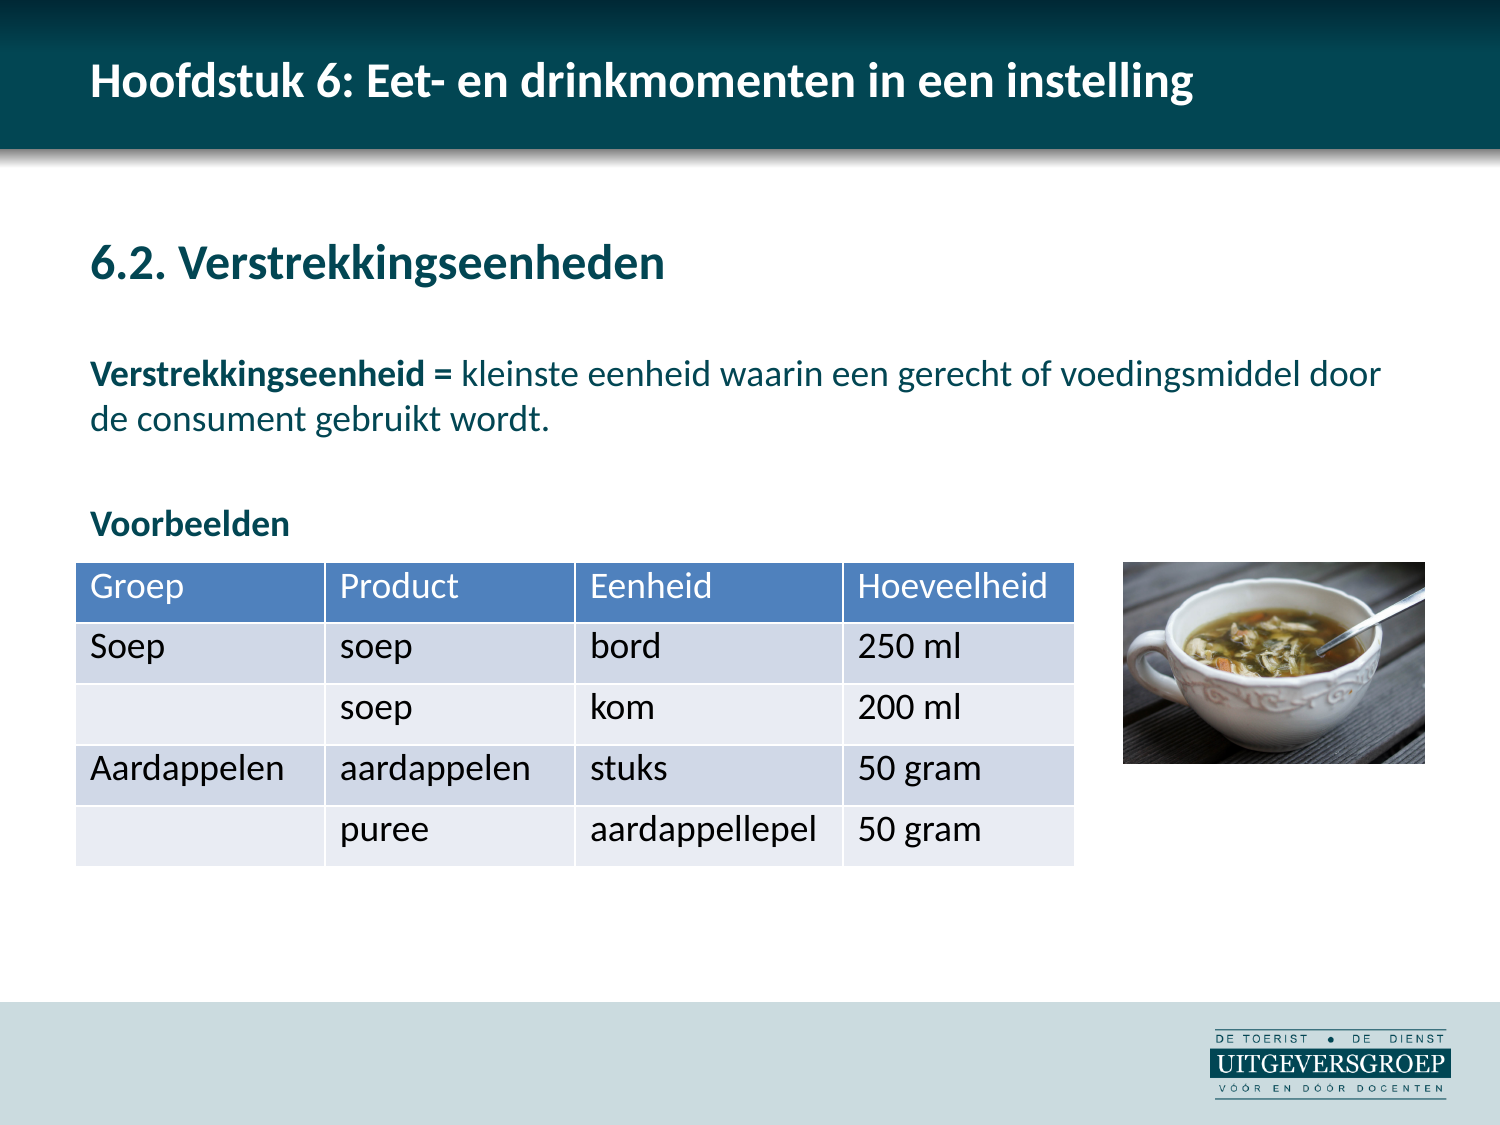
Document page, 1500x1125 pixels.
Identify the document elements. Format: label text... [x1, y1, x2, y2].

table_cell 50 gram [844, 746, 1074, 805]
list 6.2. Verstrekkingseenheden Verstrekkingseenheid = kleinste eenheid waarin een gerecht of voedingsmiddel door de consument gebruikt wordt. Voorbeelden [75, 221, 1425, 965]
table_header Product [326, 563, 574, 622]
table_cell 50 gram [844, 807, 1074, 866]
table_header Groep [76, 563, 324, 622]
table_cell 250 ml [844, 624, 1074, 683]
table_cell Soep [76, 624, 324, 683]
title Hoofdstuk 6: Eet- en drinkmomenten in een instelling [75, 0, 1425, 172]
table_cell 200 ml [844, 685, 1074, 744]
table_header Hoeveelheid [844, 563, 1074, 622]
table_cell stuks [576, 746, 842, 805]
picture [1210, 1021, 1451, 1106]
table_cell aardappellepel [576, 807, 842, 866]
table_cell soep [326, 624, 574, 683]
table_cell kom [576, 685, 842, 744]
table_cell Aardappelen [76, 746, 324, 805]
table_cell puree [326, 807, 574, 866]
table_cell aardappelen [326, 746, 574, 805]
table_cell [76, 807, 324, 866]
table_cell bord [576, 624, 842, 683]
table_cell [76, 685, 324, 744]
table_header Eenheid [576, 563, 842, 622]
picture [1123, 562, 1426, 764]
table_cell soep [326, 685, 574, 744]
